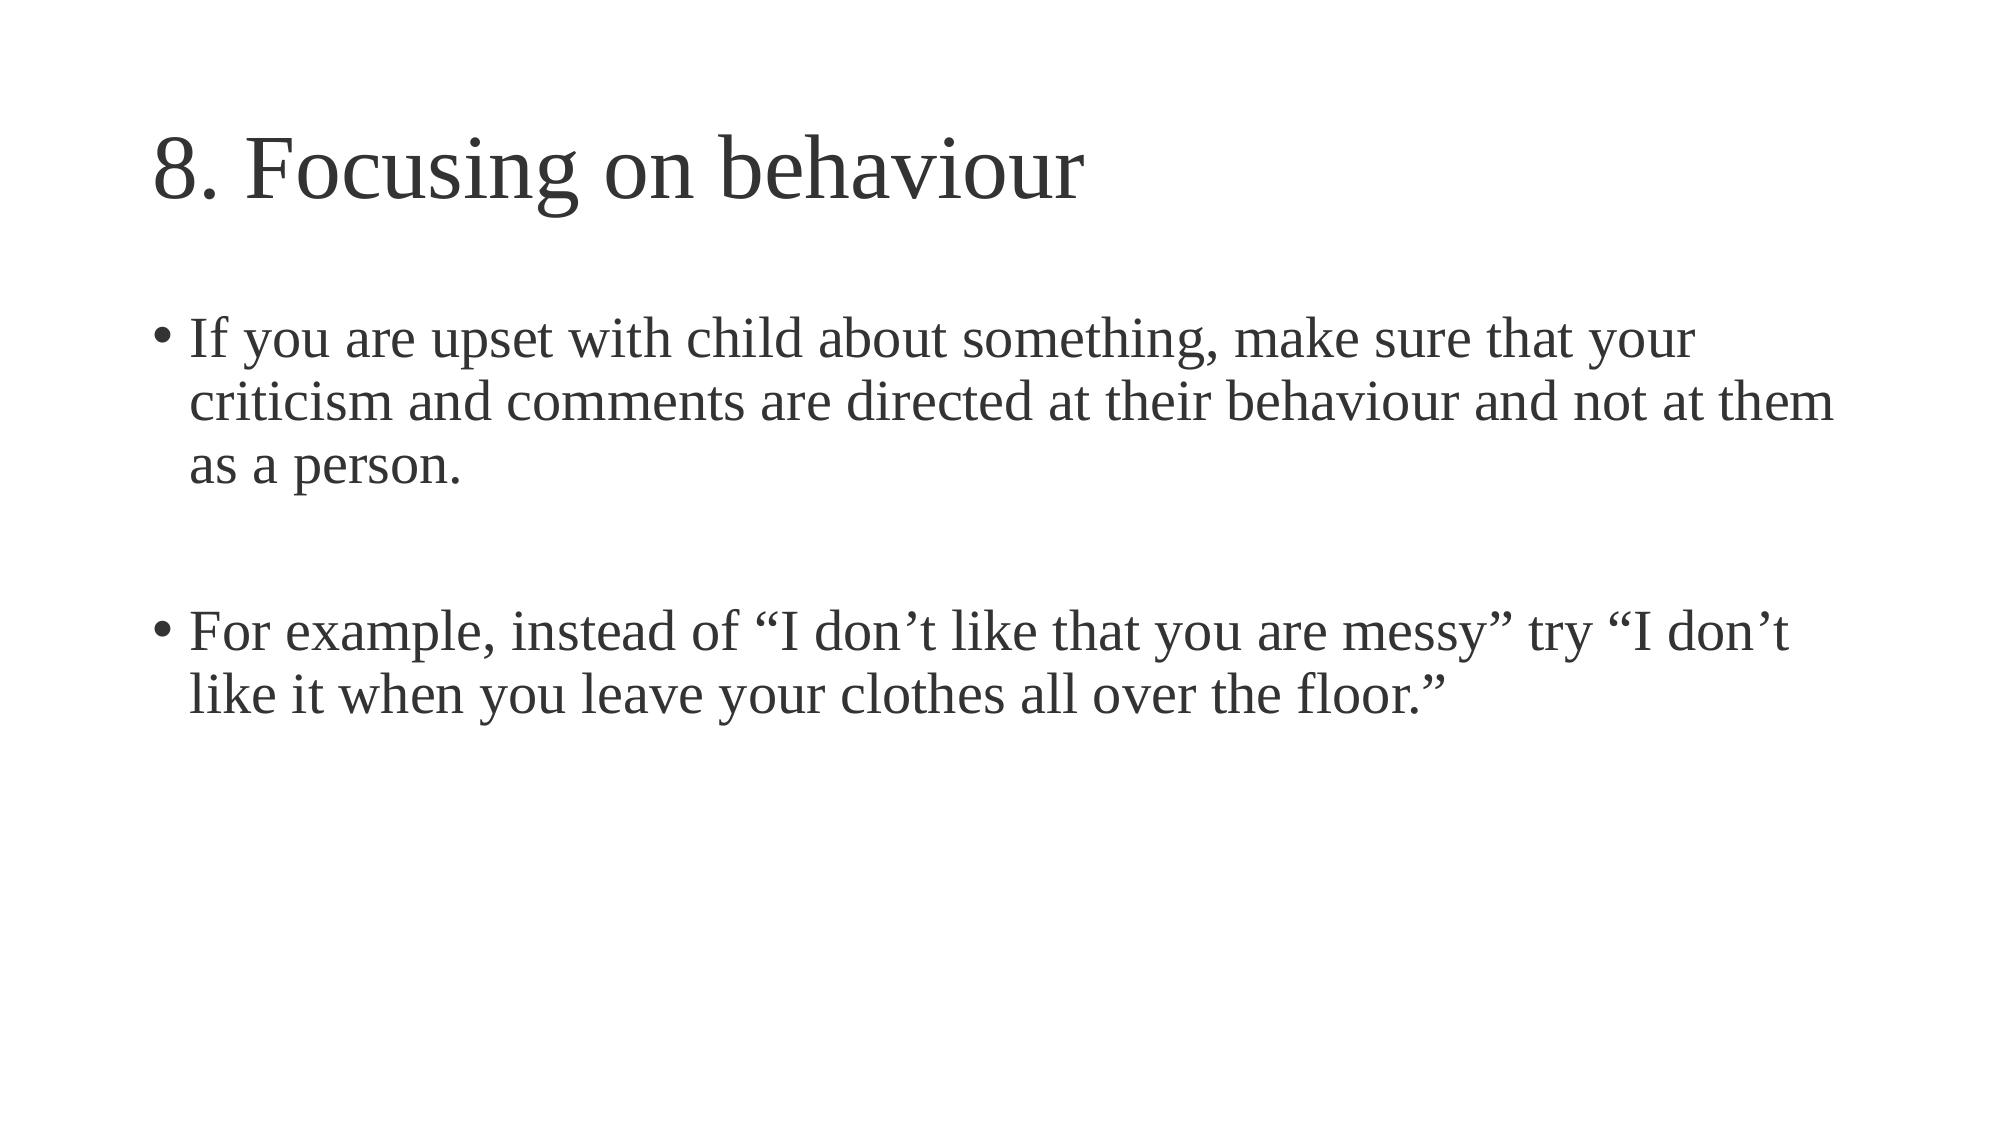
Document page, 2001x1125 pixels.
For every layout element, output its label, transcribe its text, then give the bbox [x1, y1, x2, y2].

title 8. Focusing on behaviour [137, 59, 1863, 278]
list If you are upset with child about something, make sure that your criticism and comments are directed at their behaviour and not at them as a person. For example, instead of “I don’t like that you are messy” try “I don’t like it when you leave your clothes all over the floor.” [137, 299, 1863, 1014]
